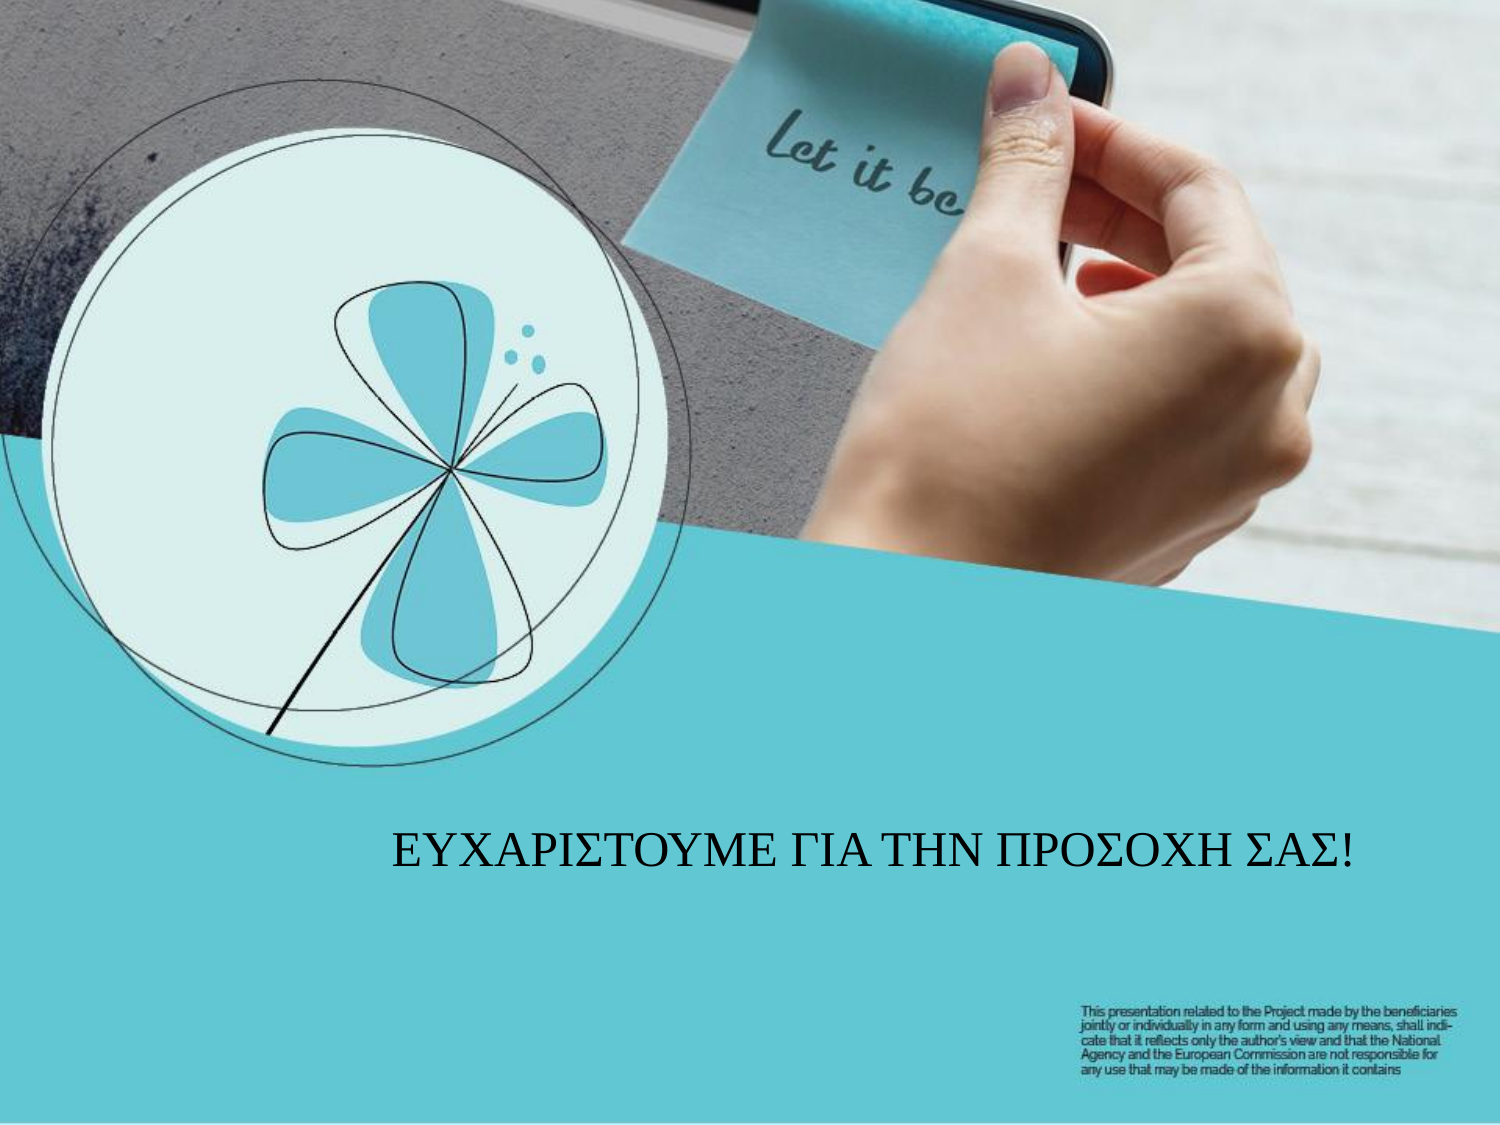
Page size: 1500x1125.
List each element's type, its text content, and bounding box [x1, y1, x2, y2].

text_box ΕΥΧΑΡΙΣΤΟΥΜΕ ΓΙΑ ΤΗΝ ΠΡΟΣΟΧΗ ΣΑΣ! [376, 808, 1393, 944]
picture [0, 0, 1500, 1125]
